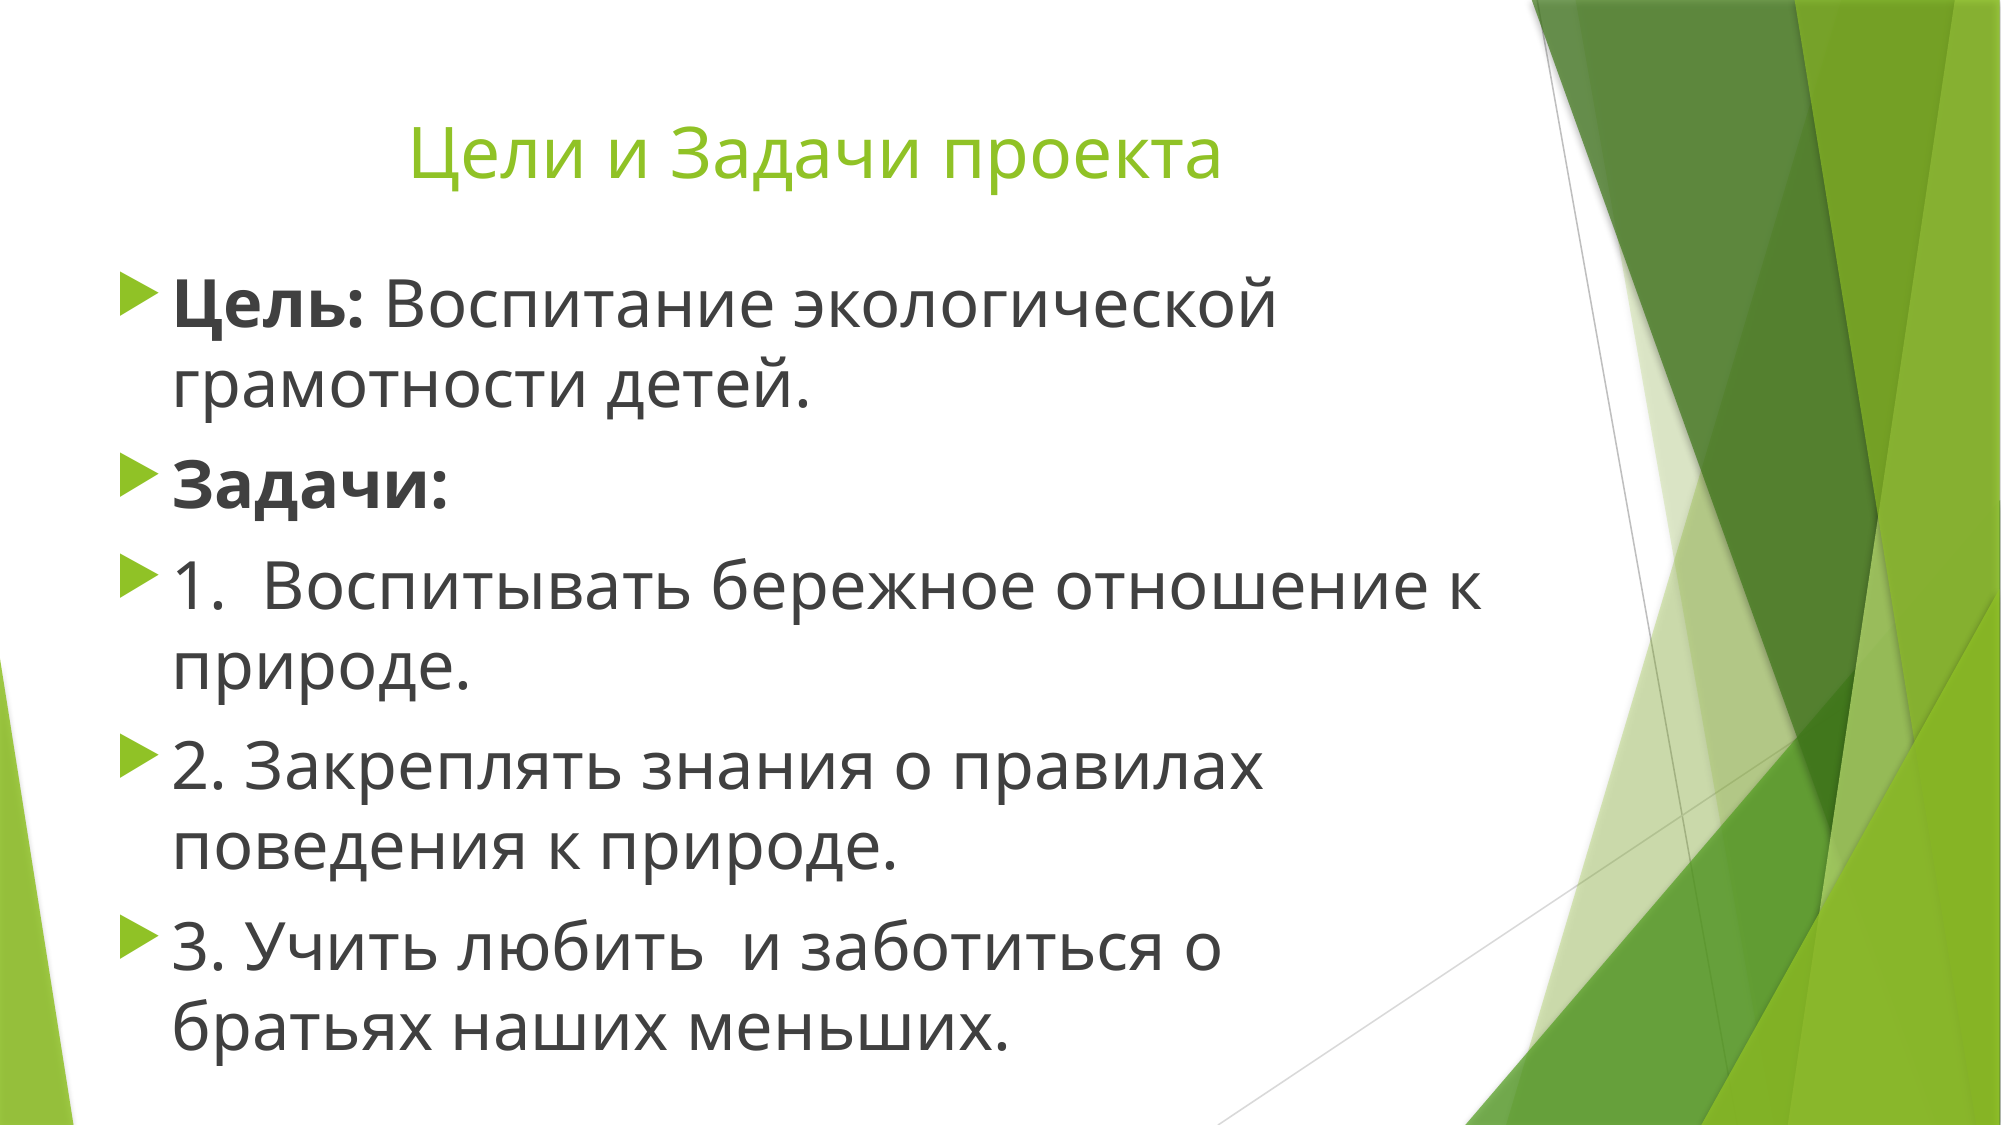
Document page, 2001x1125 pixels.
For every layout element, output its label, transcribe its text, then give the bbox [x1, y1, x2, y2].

list Цель: Воспитание экологической грамотности детей. Задачи: 1. Воспитывать бережное отношение к природе. 2. Закреплять знания о правилах поведения к природе. 3. Учить любить и заботиться о братьях наших меньших. [100, 253, 1511, 890]
title Цели и Задачи проекта [111, 99, 1522, 201]
